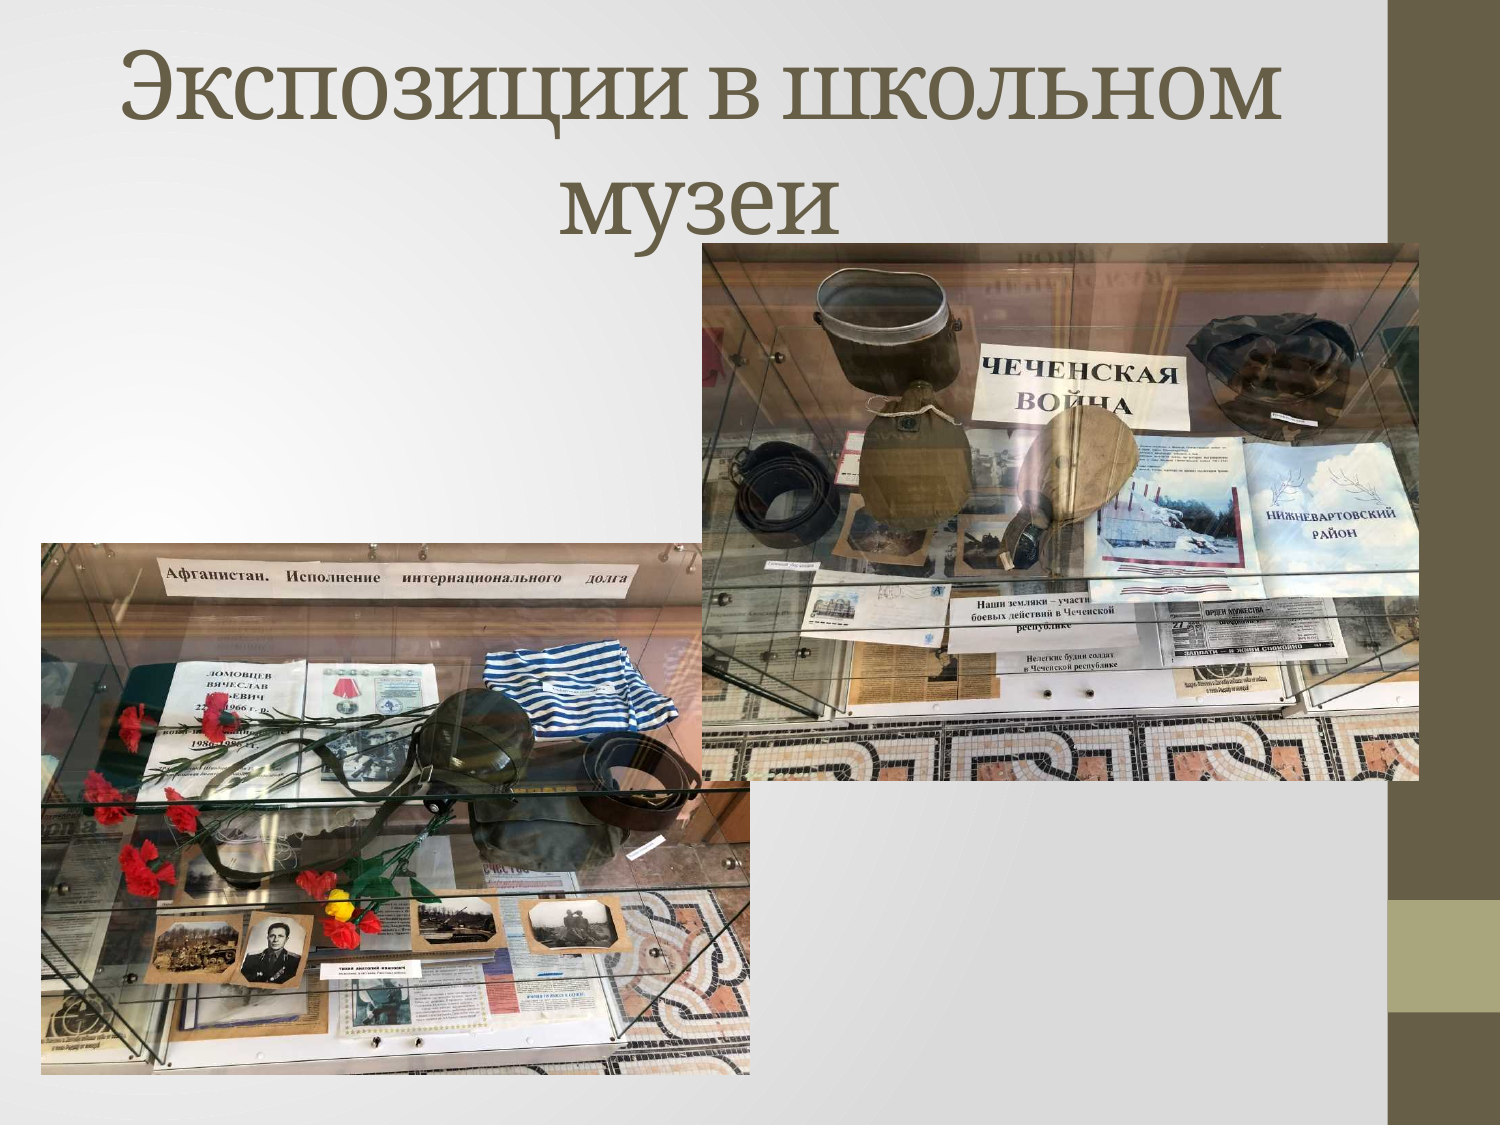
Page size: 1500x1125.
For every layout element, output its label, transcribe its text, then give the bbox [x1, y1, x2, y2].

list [40, 543, 751, 1076]
picture [702, 243, 1419, 781]
title Экспозиции в школьном музеи [75, 45, 1325, 233]
